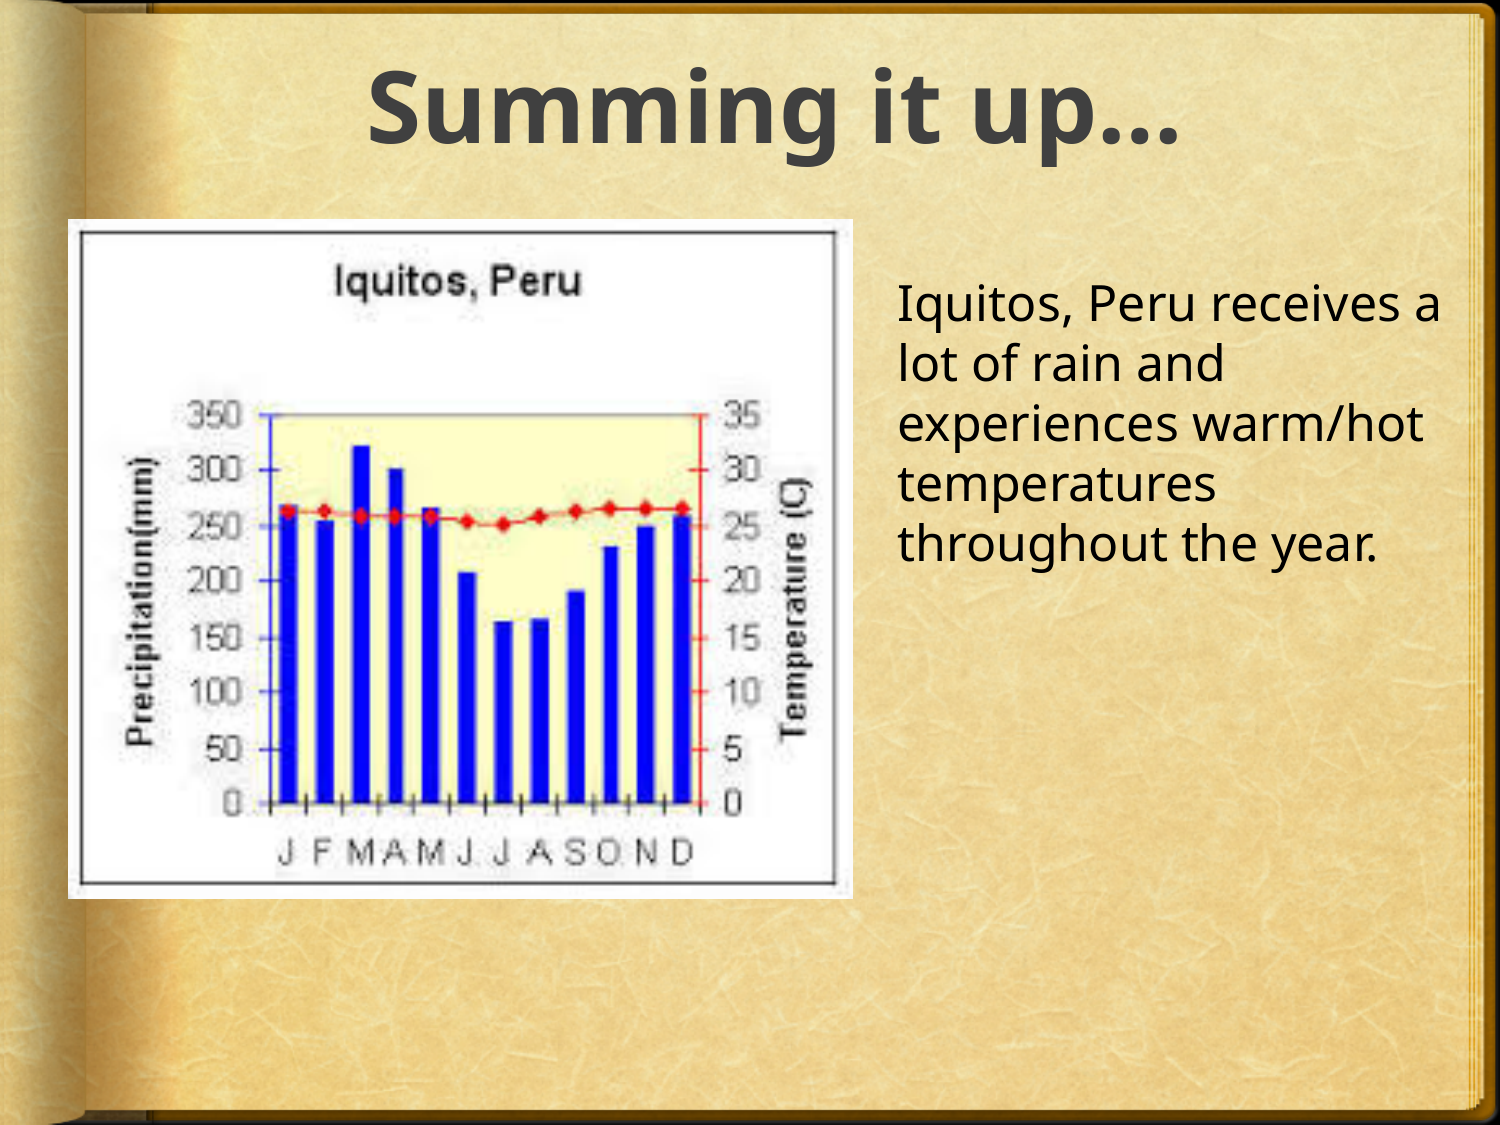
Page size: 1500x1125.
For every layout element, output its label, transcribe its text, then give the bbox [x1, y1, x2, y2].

title Summing it up… [178, 0, 1372, 220]
picture [0, 0, 1500, 1125]
text_box Iquitos, Peru receives a lot of rain and experiences warm/hot temperatures throughout the year. [882, 264, 1485, 579]
